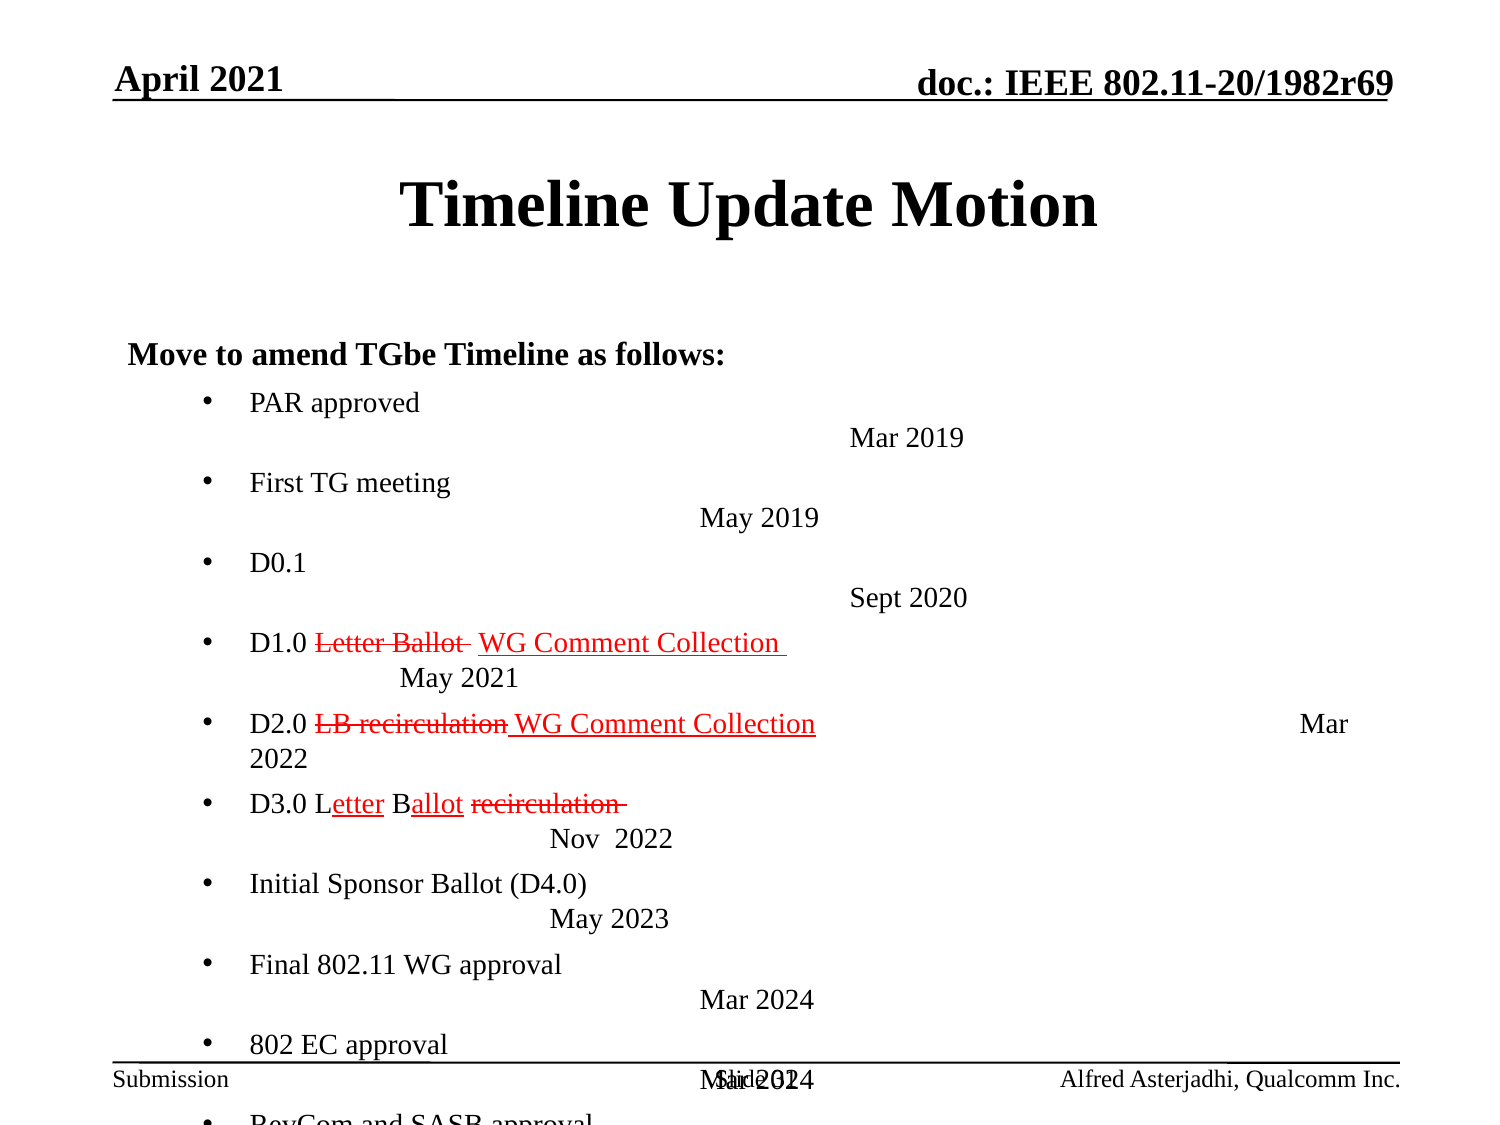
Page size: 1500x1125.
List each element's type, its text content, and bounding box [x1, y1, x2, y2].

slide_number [114, 54, 423, 100]
title Timeline Update Motion [112, 112, 1388, 288]
list Move to amend TGbe Timeline as follows: PAR approved Mar 2019 First TG meeting May 2019 D0.1 Sept 2020 D1.0 Letter Ballot WG Comment Collection May 2021 D2.0 LB recirculation WG Comment Collection Mar 2022 D3.0 Letter Ballot recirculation Nov 2022 Initial Sponsor Ballot (D4.0) May 2023 Final 802.11 WG approval Mar 2024 802 EC approval Mar 2024 RevCom and SASB approval May 2024 Move: Bin Tian Second: Matthew Fischer Discussion: Minor discussion on whether motion number is needed. Not necessary. Result: Approved with unanimous consent. [112, 324, 1388, 1063]
footer Alfred Asterjadhi, Qualcomm Inc. [878, 1061, 1402, 1093]
slide_number Slide 31 [712, 1061, 800, 1123]
